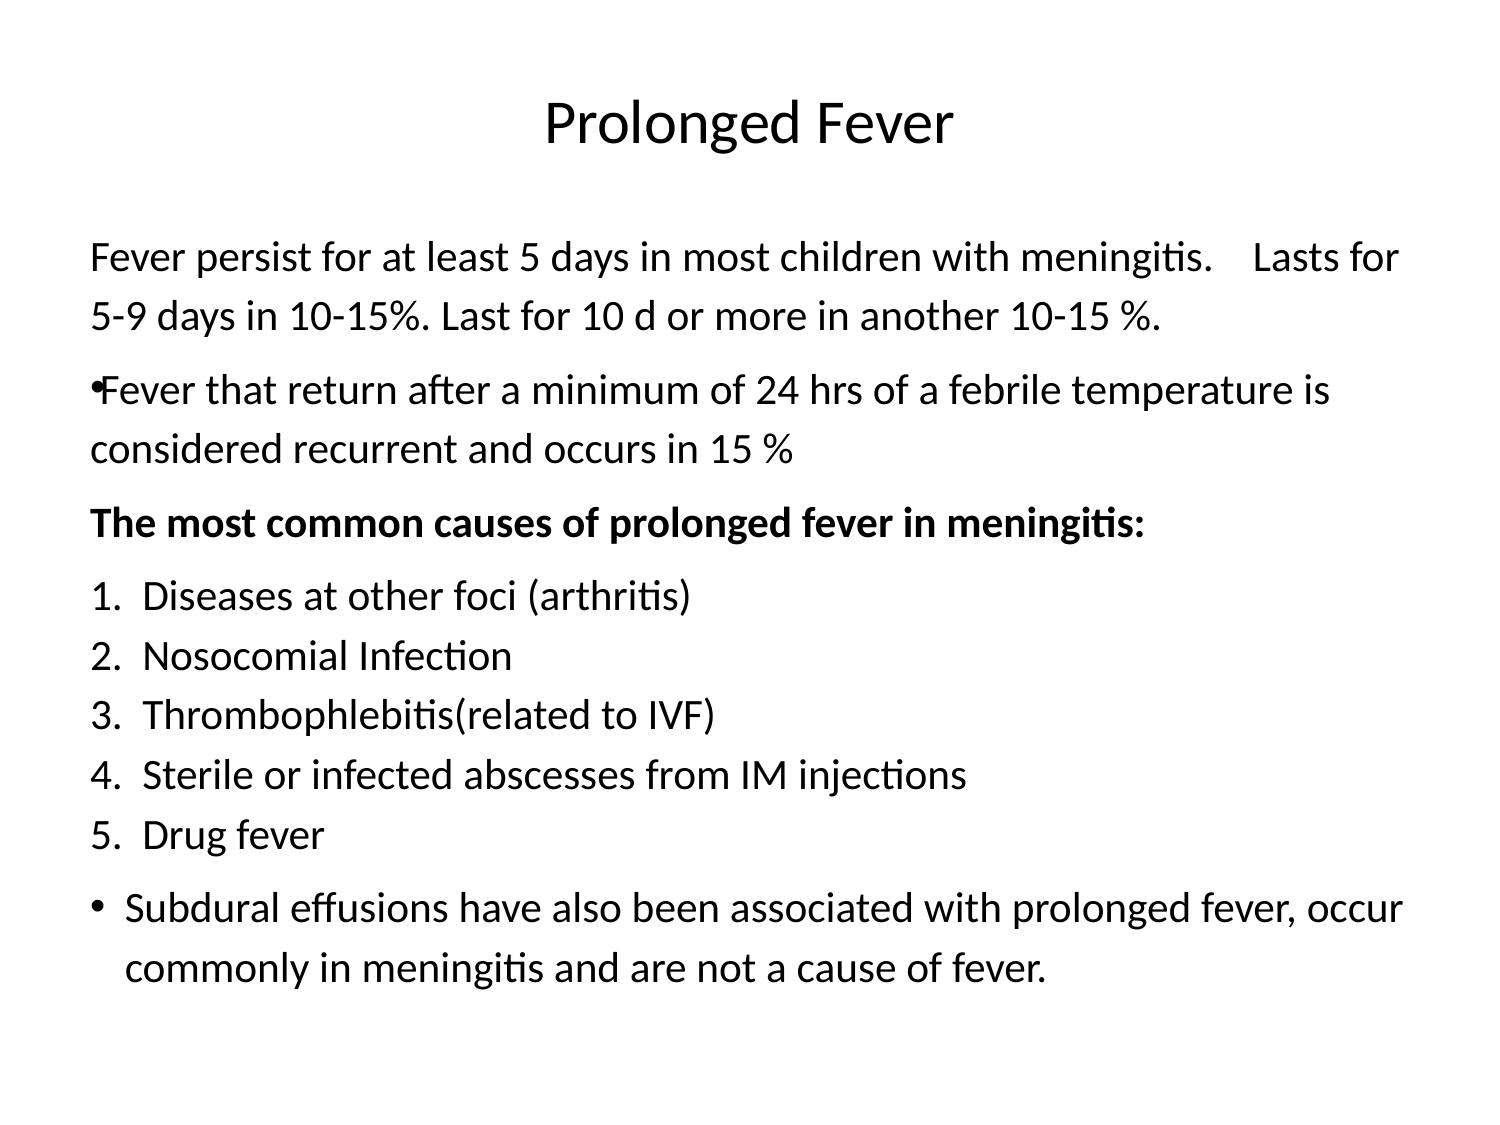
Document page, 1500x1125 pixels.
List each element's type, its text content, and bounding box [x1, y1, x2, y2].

title Prolonged Fever [75, 37, 1425, 200]
list Fever persist for at least 5 days in most children with meningitis. Lasts for 5-9 days in 10-15%. Last for 10 d or more in another 10-15 %. Fever that return after a minimum of 24 hrs of a febrile temperature is considered recurrent and occurs in 15 % The most common causes of prolonged fever in meningitis: Diseases at other foci (arthritis) Nosocomial Infection Thrombophlebitis(related to IVF) Sterile or infected abscesses from IM injections Drug fever Subdural effusions have also been associated with prolonged fever, occur commonly in meningitis and are not a cause of fever. [75, 212, 1425, 1005]
